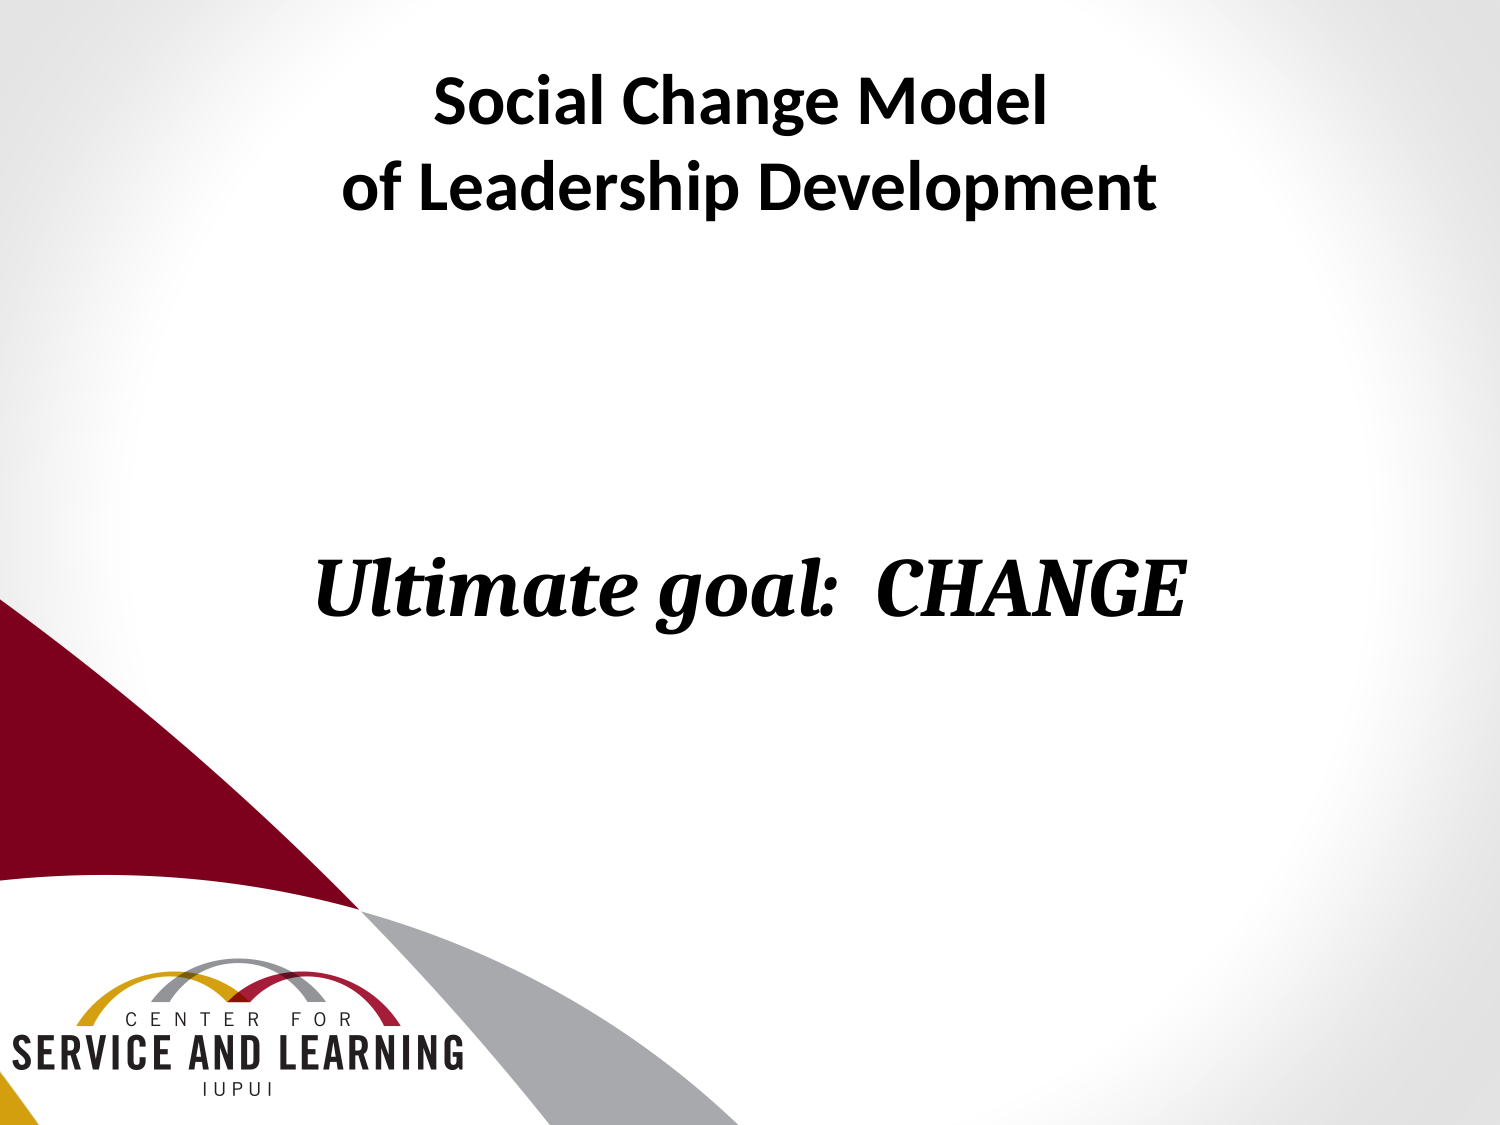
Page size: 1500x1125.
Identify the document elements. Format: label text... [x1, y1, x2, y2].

list Ultimate goal: CHANGE [75, 262, 1425, 747]
title Social Change Model of Leadership Development [75, 45, 1425, 233]
picture [0, 0, 1500, 1125]
